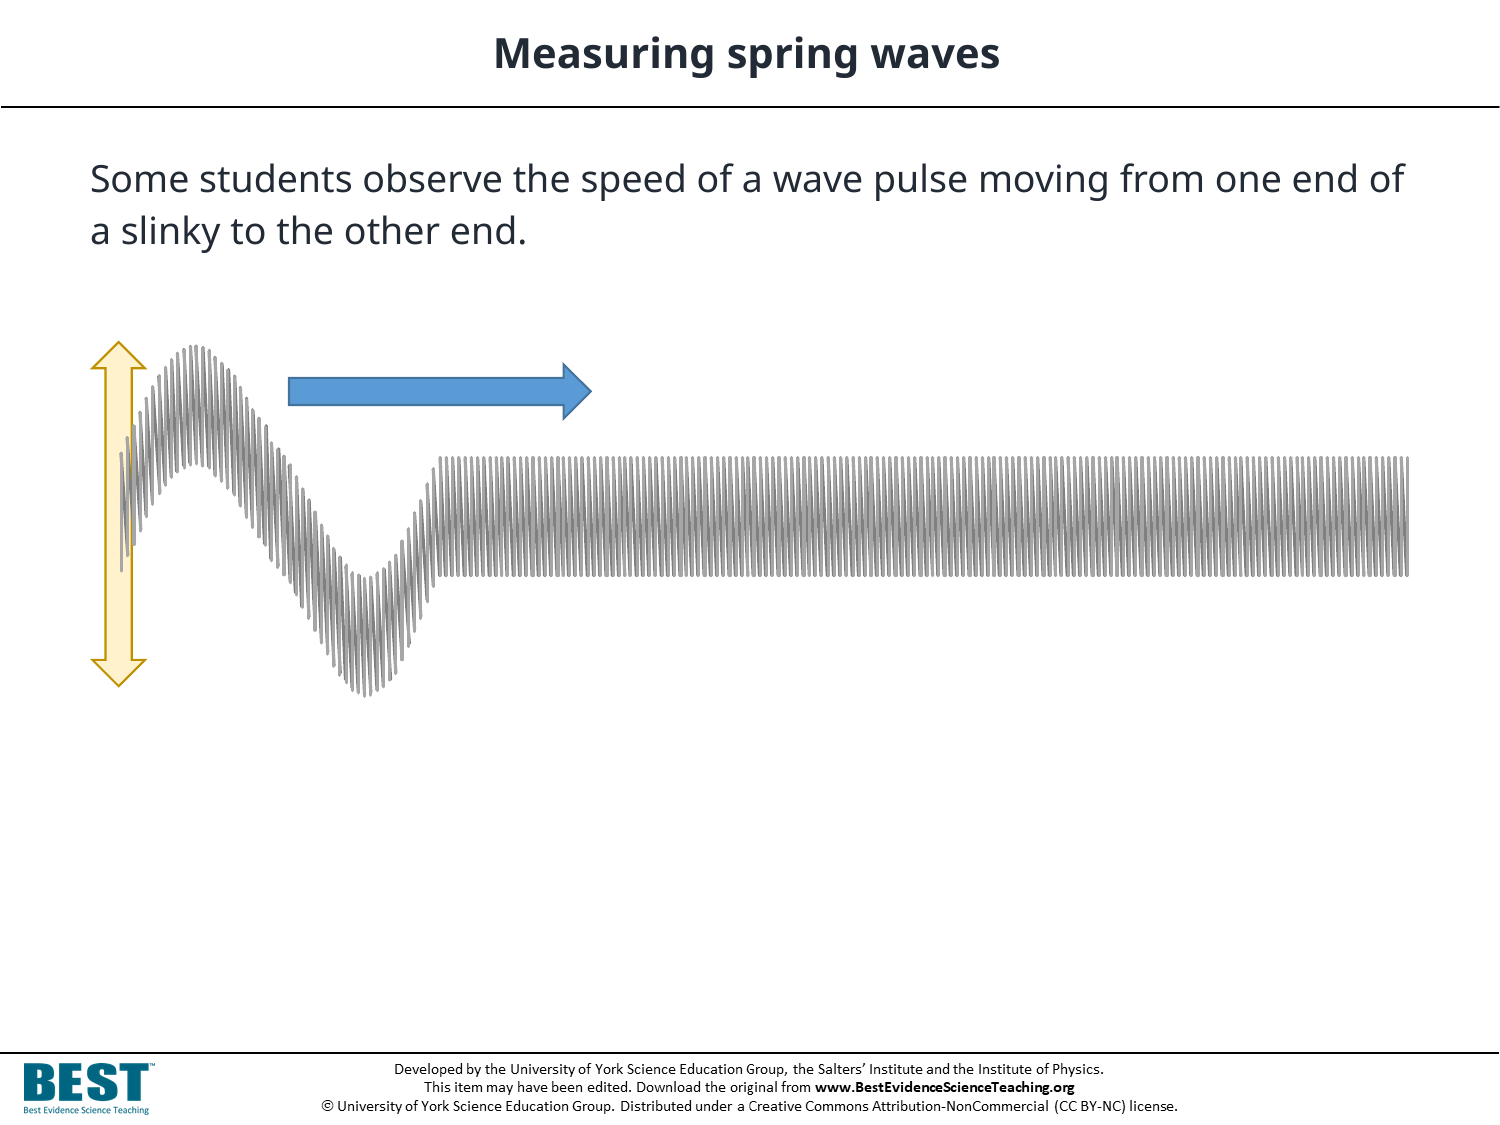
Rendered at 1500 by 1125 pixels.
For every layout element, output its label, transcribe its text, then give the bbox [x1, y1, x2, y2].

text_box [92, 341, 1408, 697]
text_box Measuring spring waves [23, 4, 1471, 99]
picture [0, 106, 1500, 1125]
